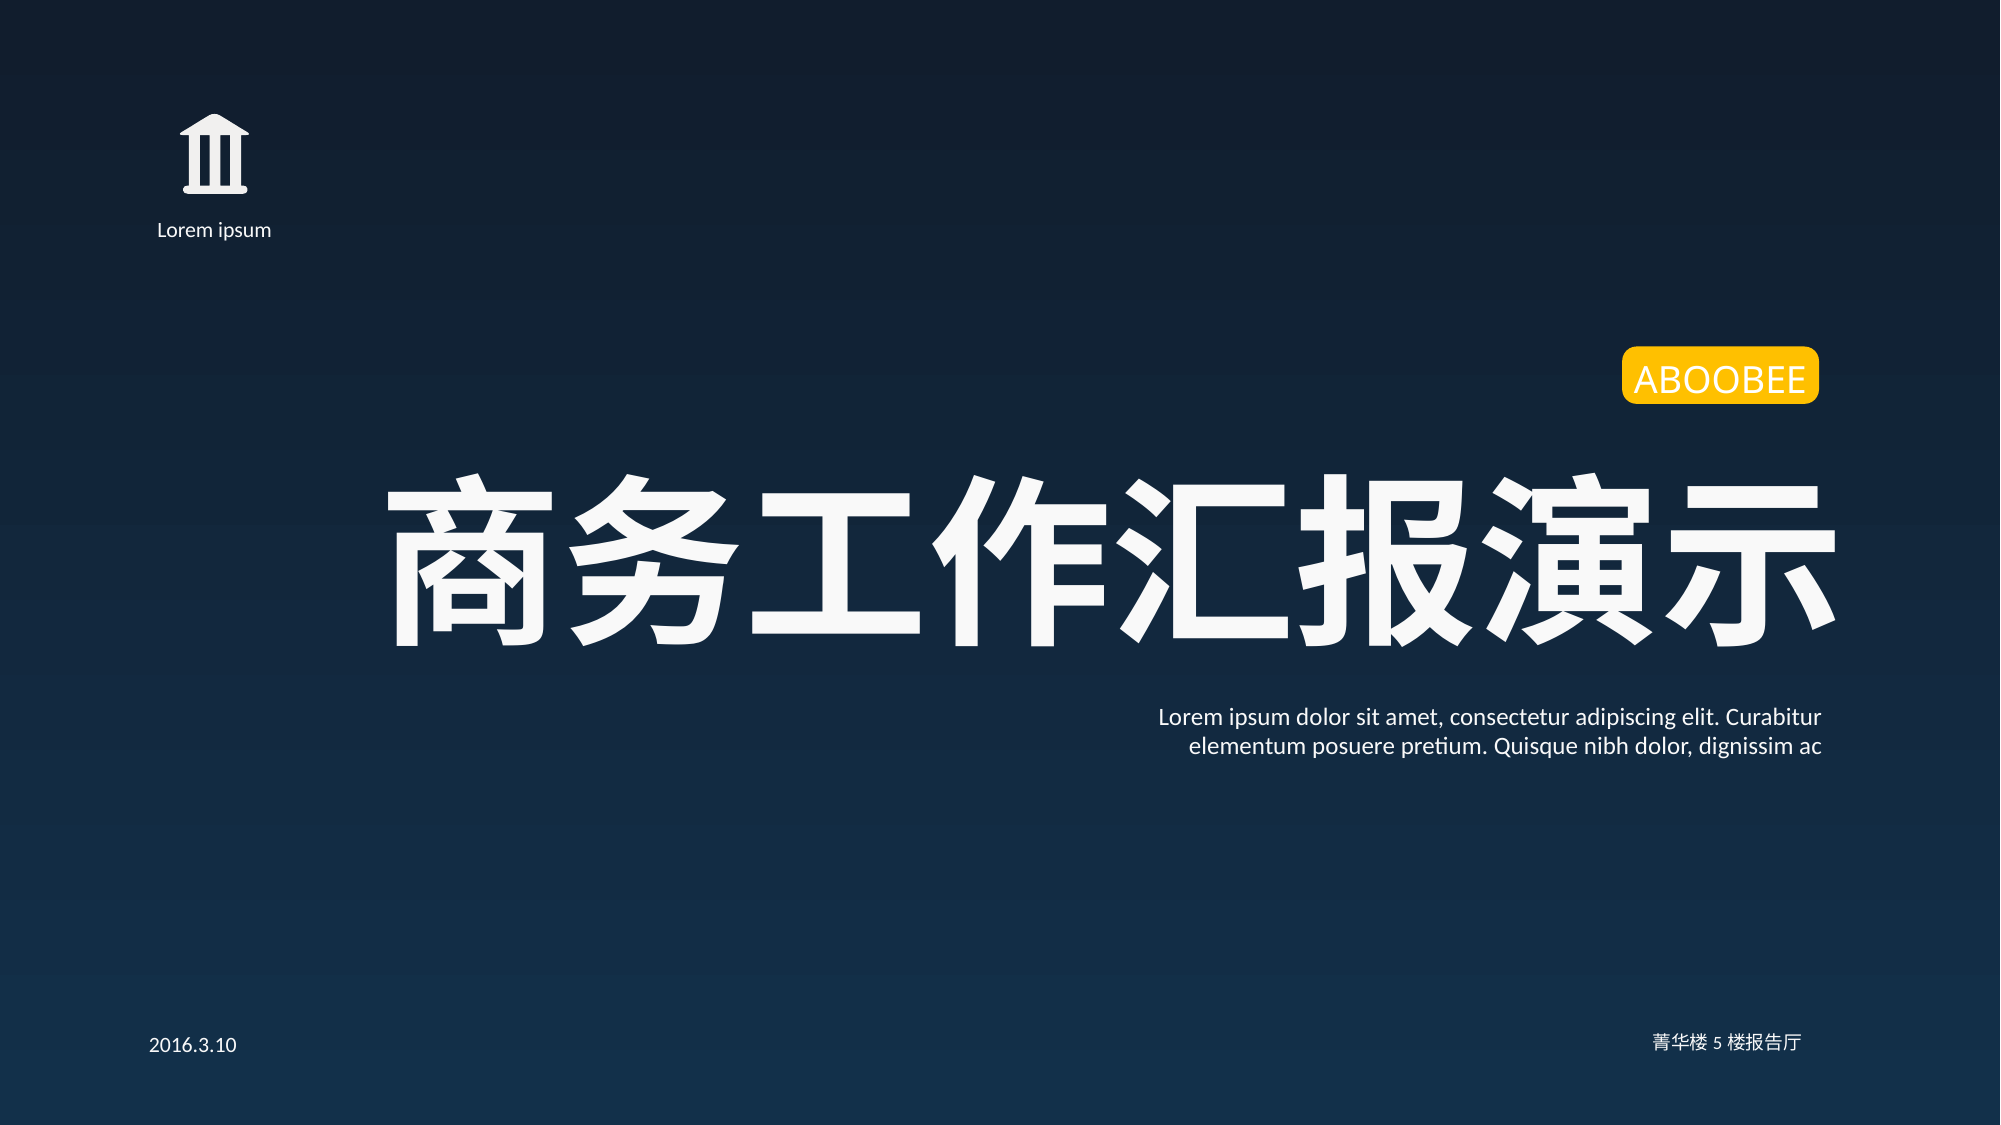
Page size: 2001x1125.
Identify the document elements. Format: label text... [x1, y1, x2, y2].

text_box 2016.3.10 [133, 1023, 367, 1059]
text_box [179, 113, 249, 194]
text_box Lorem ipsum [114, 208, 315, 256]
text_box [1618, 346, 1823, 409]
text_box 菁华楼5楼报告厅 [1584, 1023, 1817, 1059]
text_box Lorem ipsum dolor sit amet, consectetur adipiscing elit. Curabitur elementum posuere pretium. Quisque nibh dolor, dignissim ac [1119, 692, 1839, 766]
text_box 商务工作汇报演示 [363, 463, 1956, 651]
